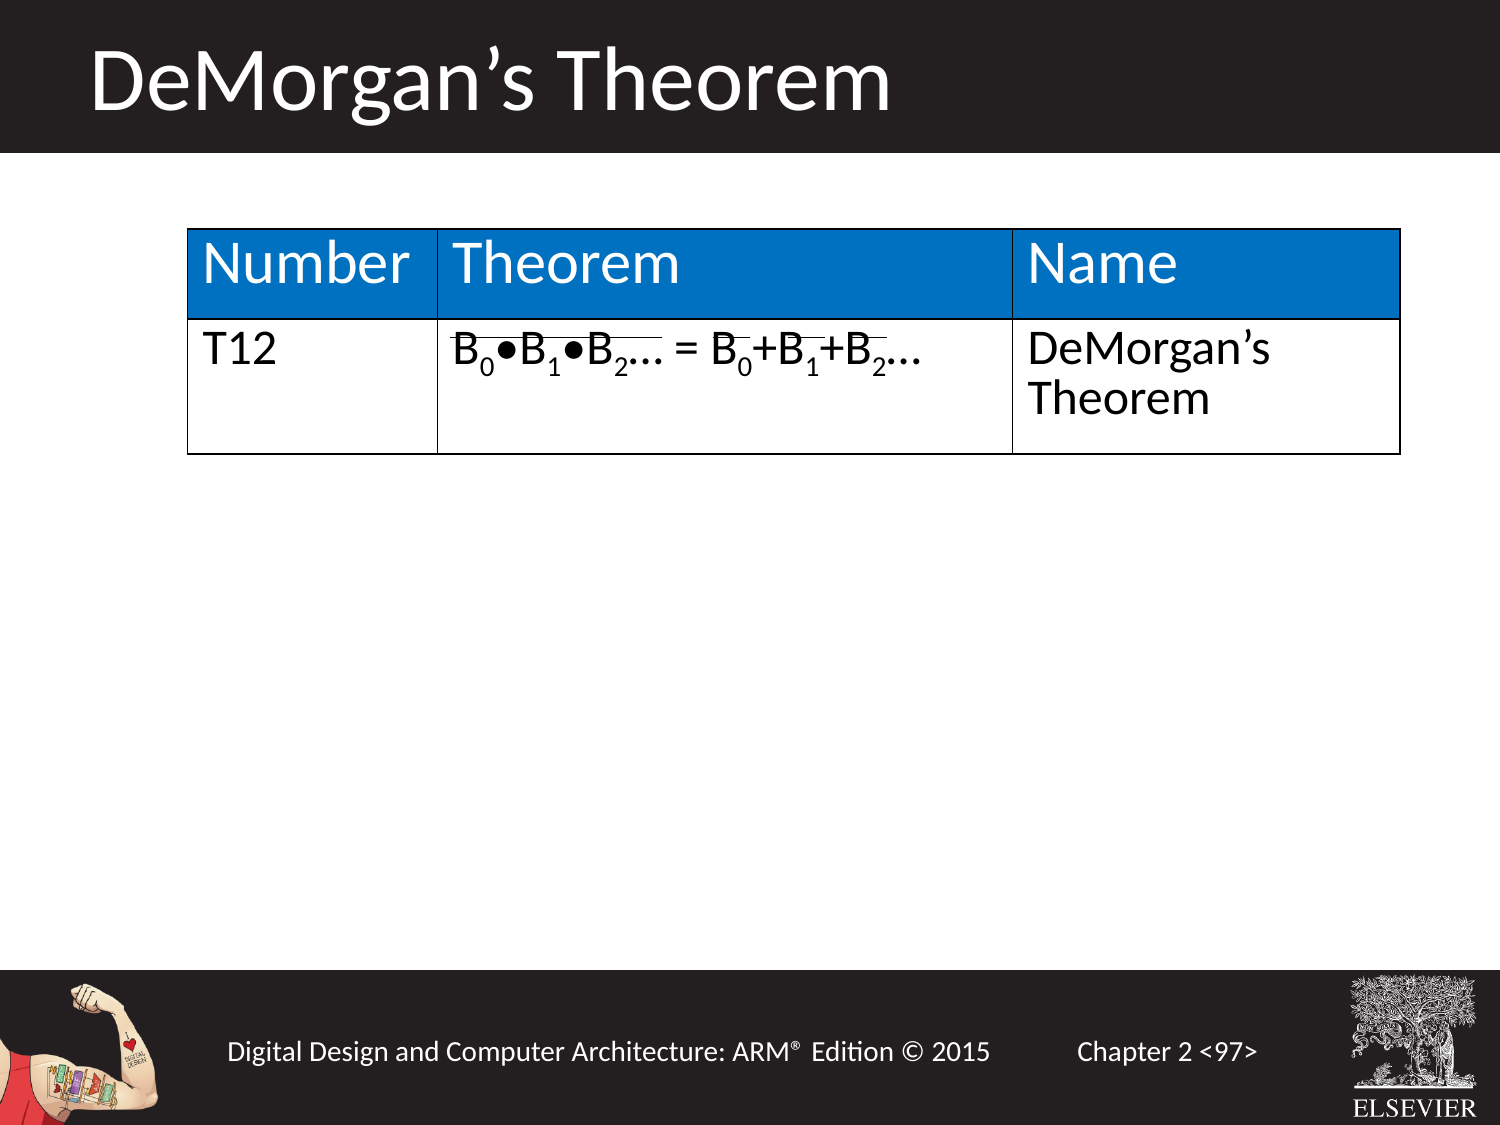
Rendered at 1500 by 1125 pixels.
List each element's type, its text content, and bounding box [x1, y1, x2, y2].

table_cell B0•B1•B2… = B0+B1+B2… [438, 320, 1012, 453]
picture [1350, 974, 1477, 1117]
table_header Theorem [438, 230, 1012, 318]
table_header Number [188, 230, 437, 318]
text_box DeMorgan’s Theorem [75, 11, 1375, 136]
table_cell DeMorgan’s Theorem [1013, 320, 1399, 453]
table_header Name [1013, 230, 1399, 318]
table_cell T12 [188, 320, 437, 453]
picture [0, 979, 163, 1125]
